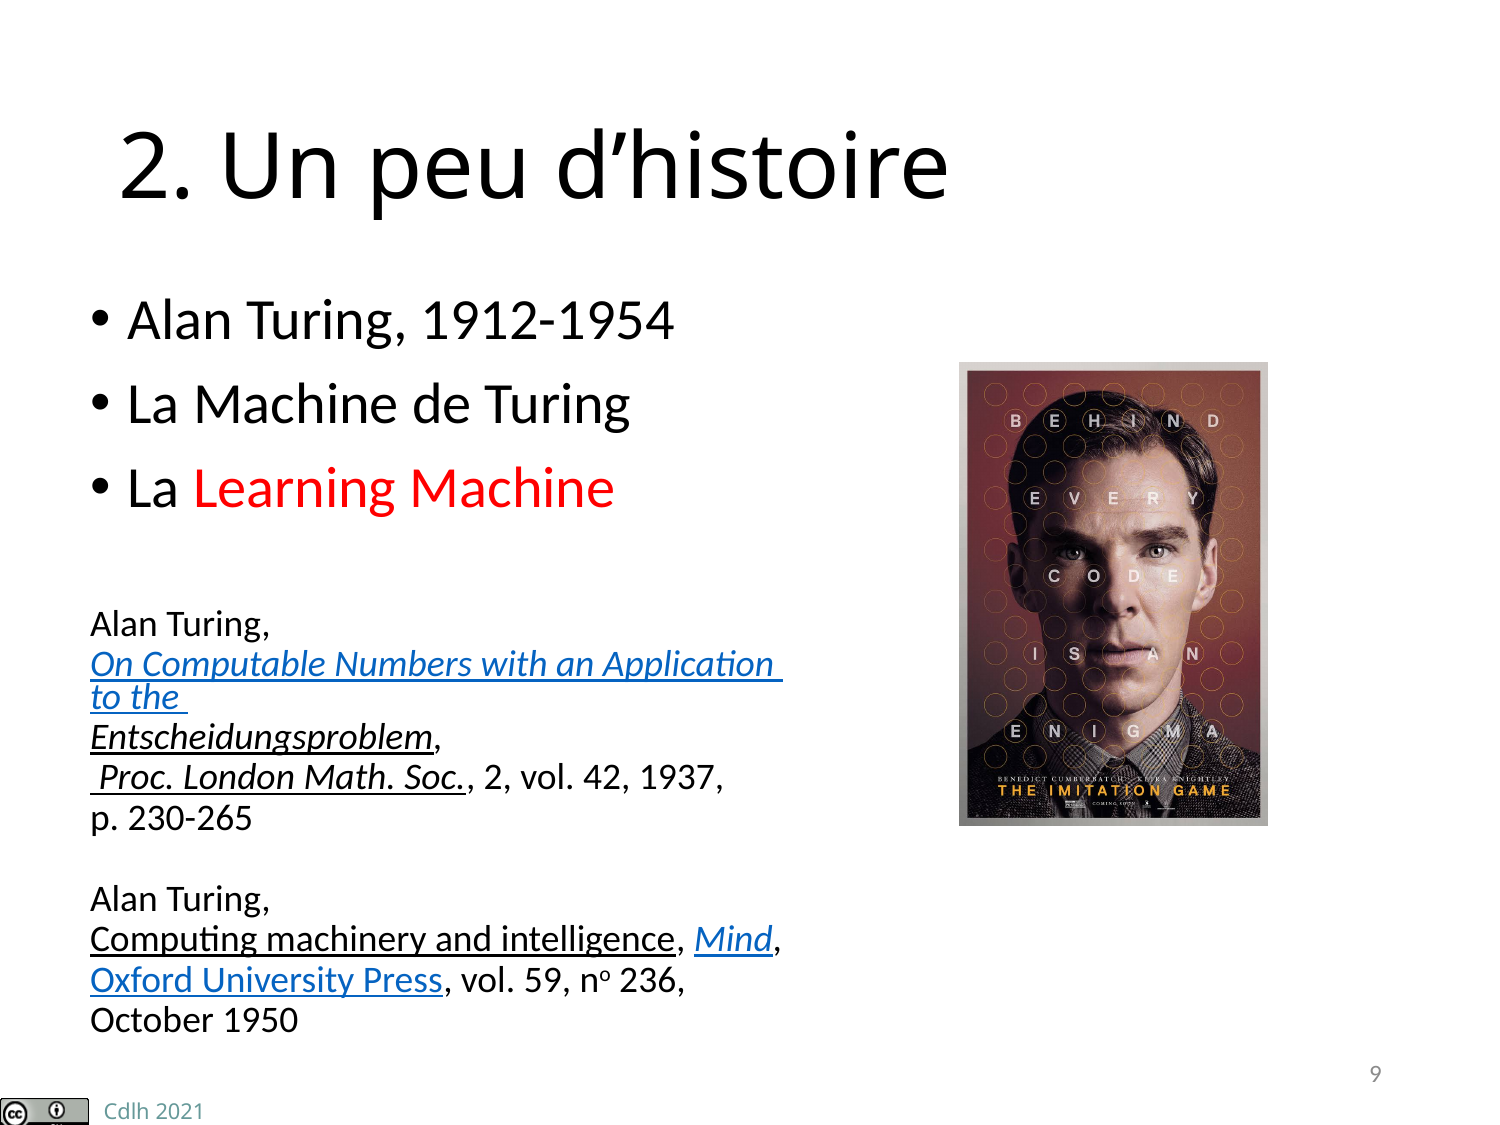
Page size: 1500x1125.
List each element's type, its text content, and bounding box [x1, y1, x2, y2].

title 2. Un peu d’histoire [103, 59, 1397, 278]
slide_number 9 [1059, 1042, 1397, 1103]
picture [0, 1098, 89, 1125]
list Alan Turing, 1912-1954 La Machine de Turing La Learning Machine Alan Turing, On Computable Numbers with an Application to the Entscheidungsproblem, Proc. London Math. Soc., 2, vol. 42,‎ 1937, p. 230-265 Alan Turing, Computing machinery and intelligence, Mind, Oxford University Press, vol. 59, no 236,‎ October 1950 [75, 282, 802, 1006]
picture [959, 362, 1268, 826]
